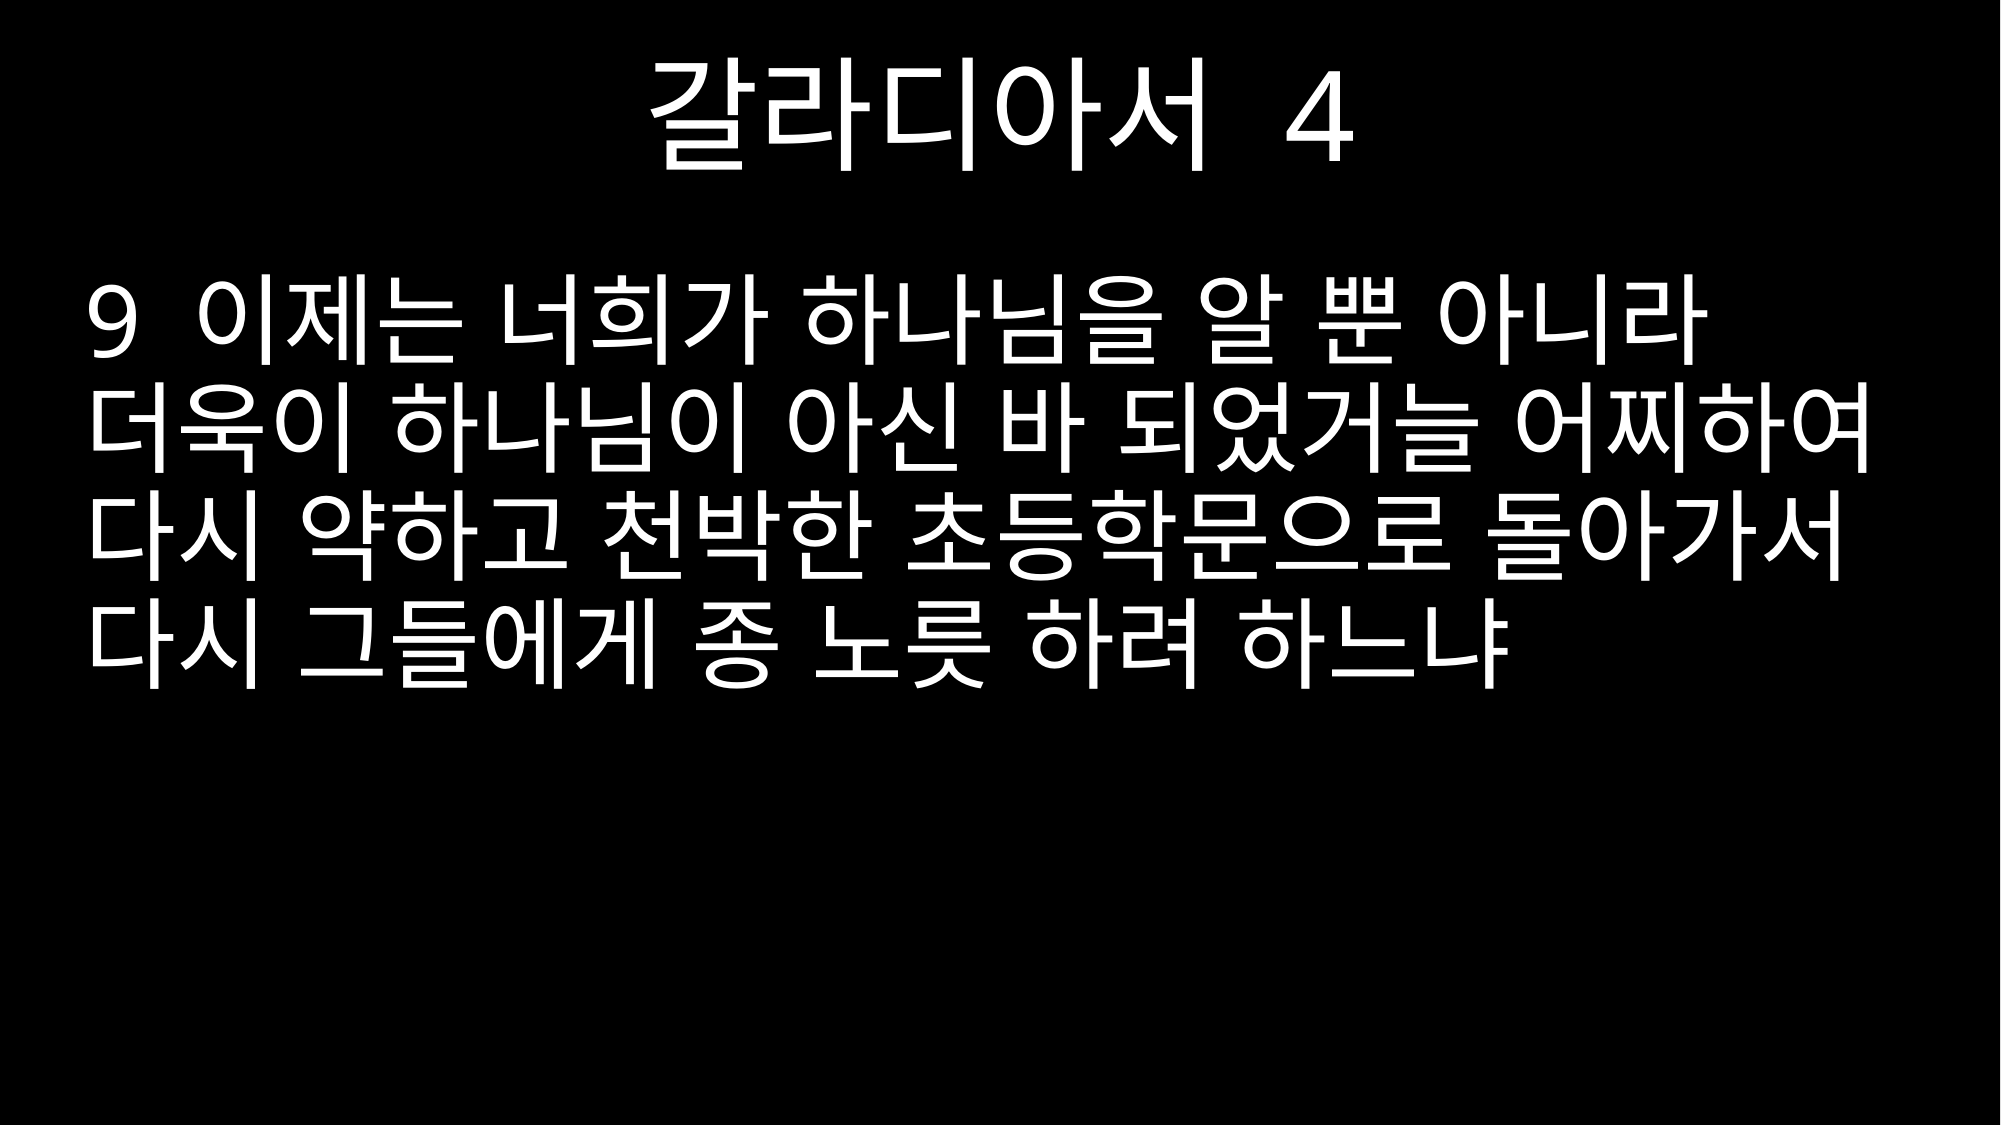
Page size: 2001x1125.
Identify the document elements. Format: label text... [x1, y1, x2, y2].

footer 갈라디아서 4 [0, 32, 2000, 192]
list 9 이제는 너희가 하나님을 알 뿐 아니라 더욱이 하나님이 아신 바 되었거늘 어찌하여 다시 약하고 천박한 초등학문으로 돌아가서 다시 그들에게 종 노릇 하려 하느냐 [69, 263, 1953, 423]
picture [0, 0, 2001, 1125]
